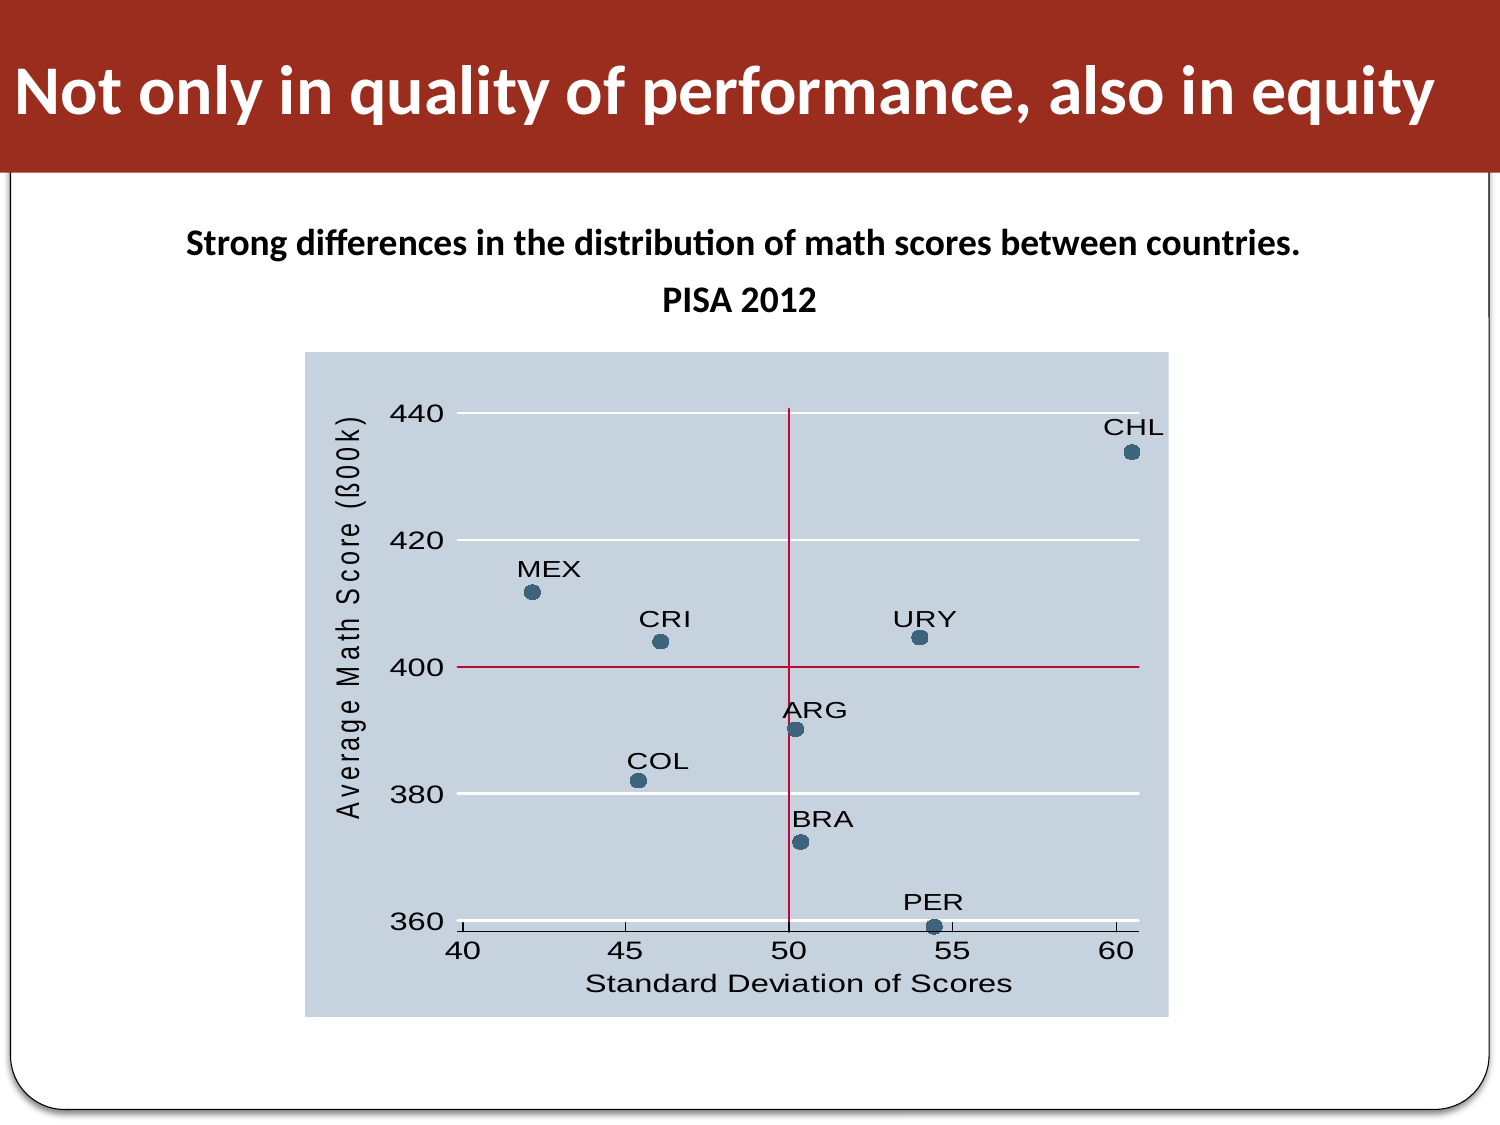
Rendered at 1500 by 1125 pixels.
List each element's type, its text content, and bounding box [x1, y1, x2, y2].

picture [304, 351, 1169, 1017]
text_box Not only in quality of performance, also in equity [0, 0, 1500, 173]
list Strong differences in the distribution of math scores between countries. PISA 2012 [35, 210, 1454, 1125]
